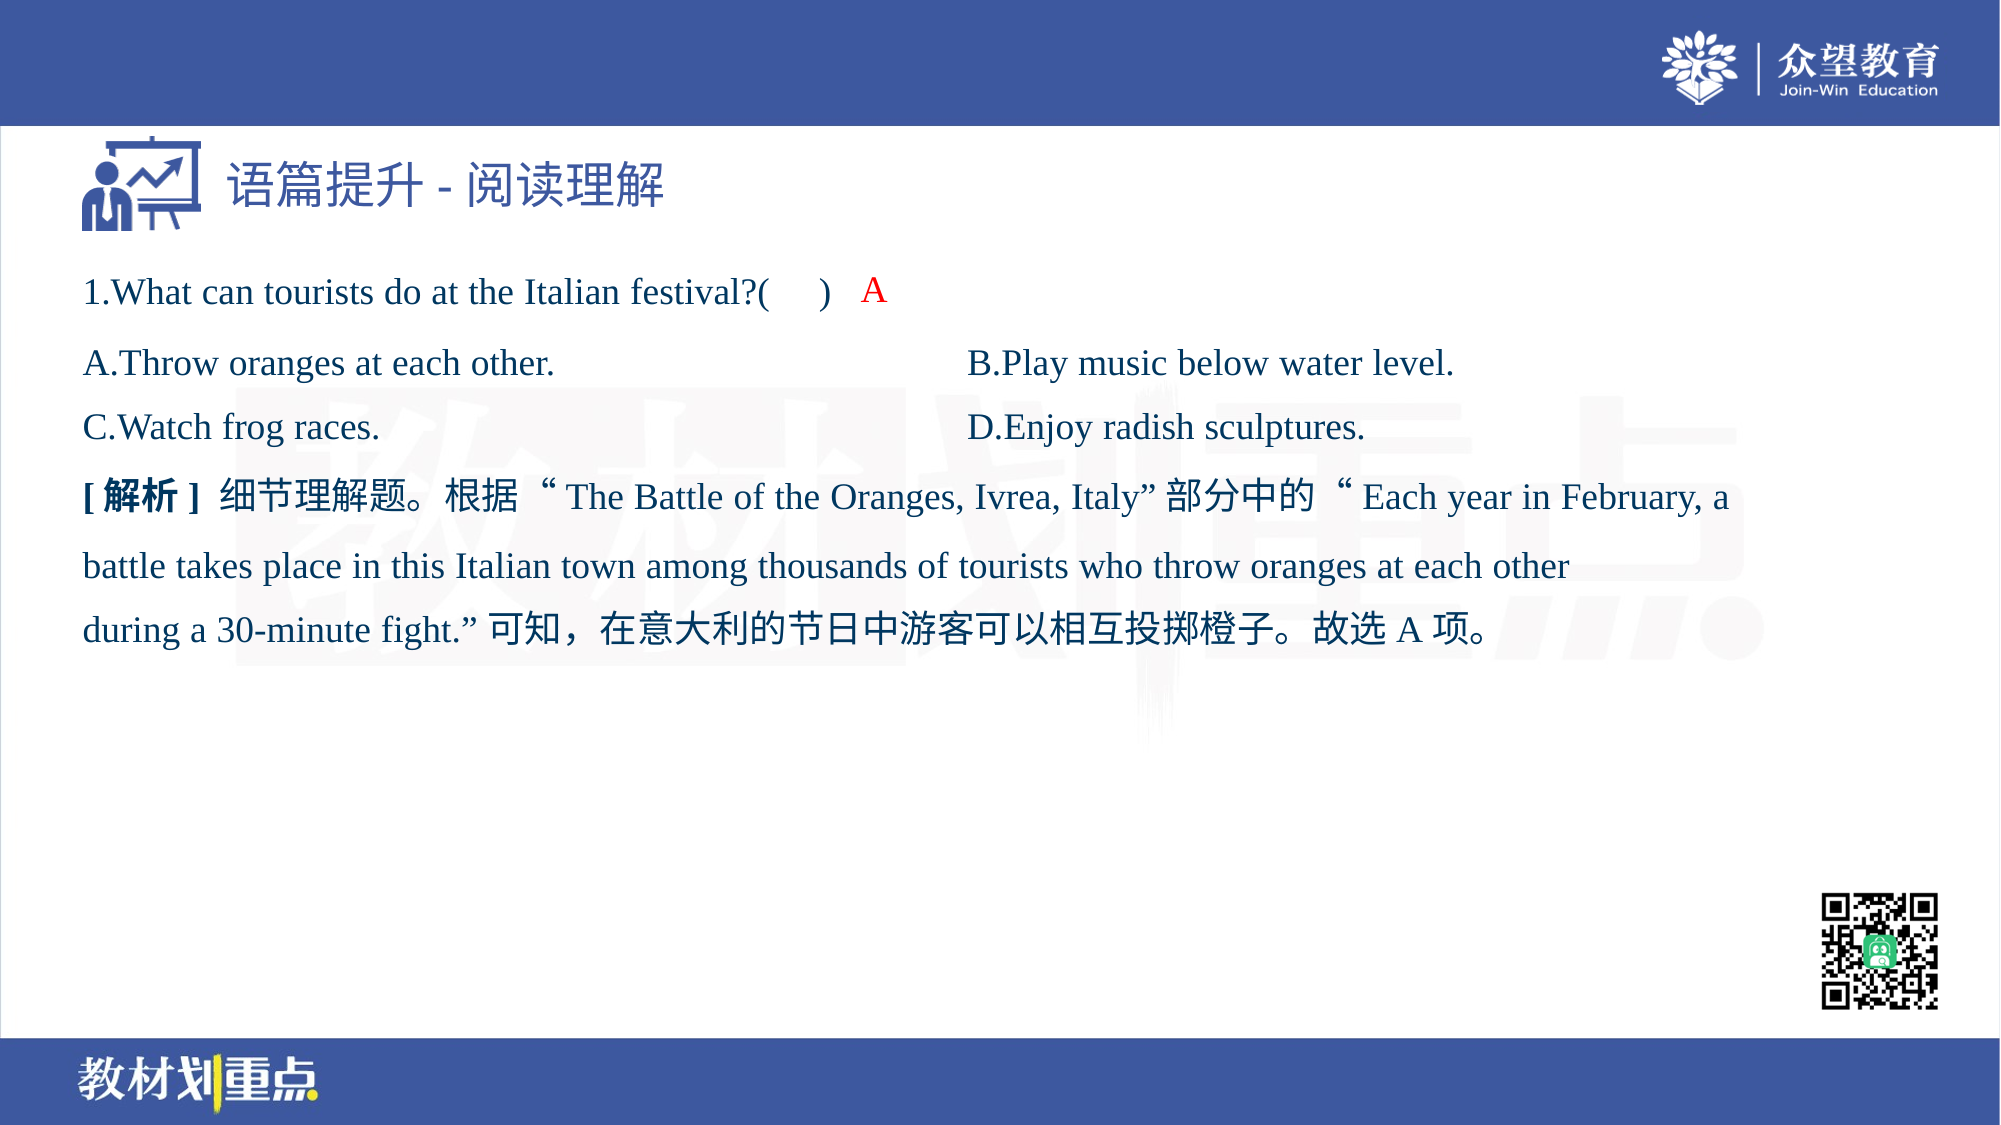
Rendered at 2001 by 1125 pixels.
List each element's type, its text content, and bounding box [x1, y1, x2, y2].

text_box A [846, 245, 902, 304]
text_box A.Throw oranges at each other. B.Play music below water level. C.Watch frog races. D.Enjoy radish sculptures. [82, 313, 1817, 441]
text_box [解析] 细节理解题。根据“The Battle of the Oranges, Ivrea, Italy”部分中的“Each year in February, a battle takes place in this Italian town among thousands of tourists who throw oranges at each other during a 30-minute fight.”可知，在意大利的节日中游客可以相互投掷橙子。故选A项。 [82, 448, 1817, 644]
text_box 1.What can tourists do at the Italian festival?( ) [82, 247, 1817, 306]
picture [0, 0, 2000, 1125]
